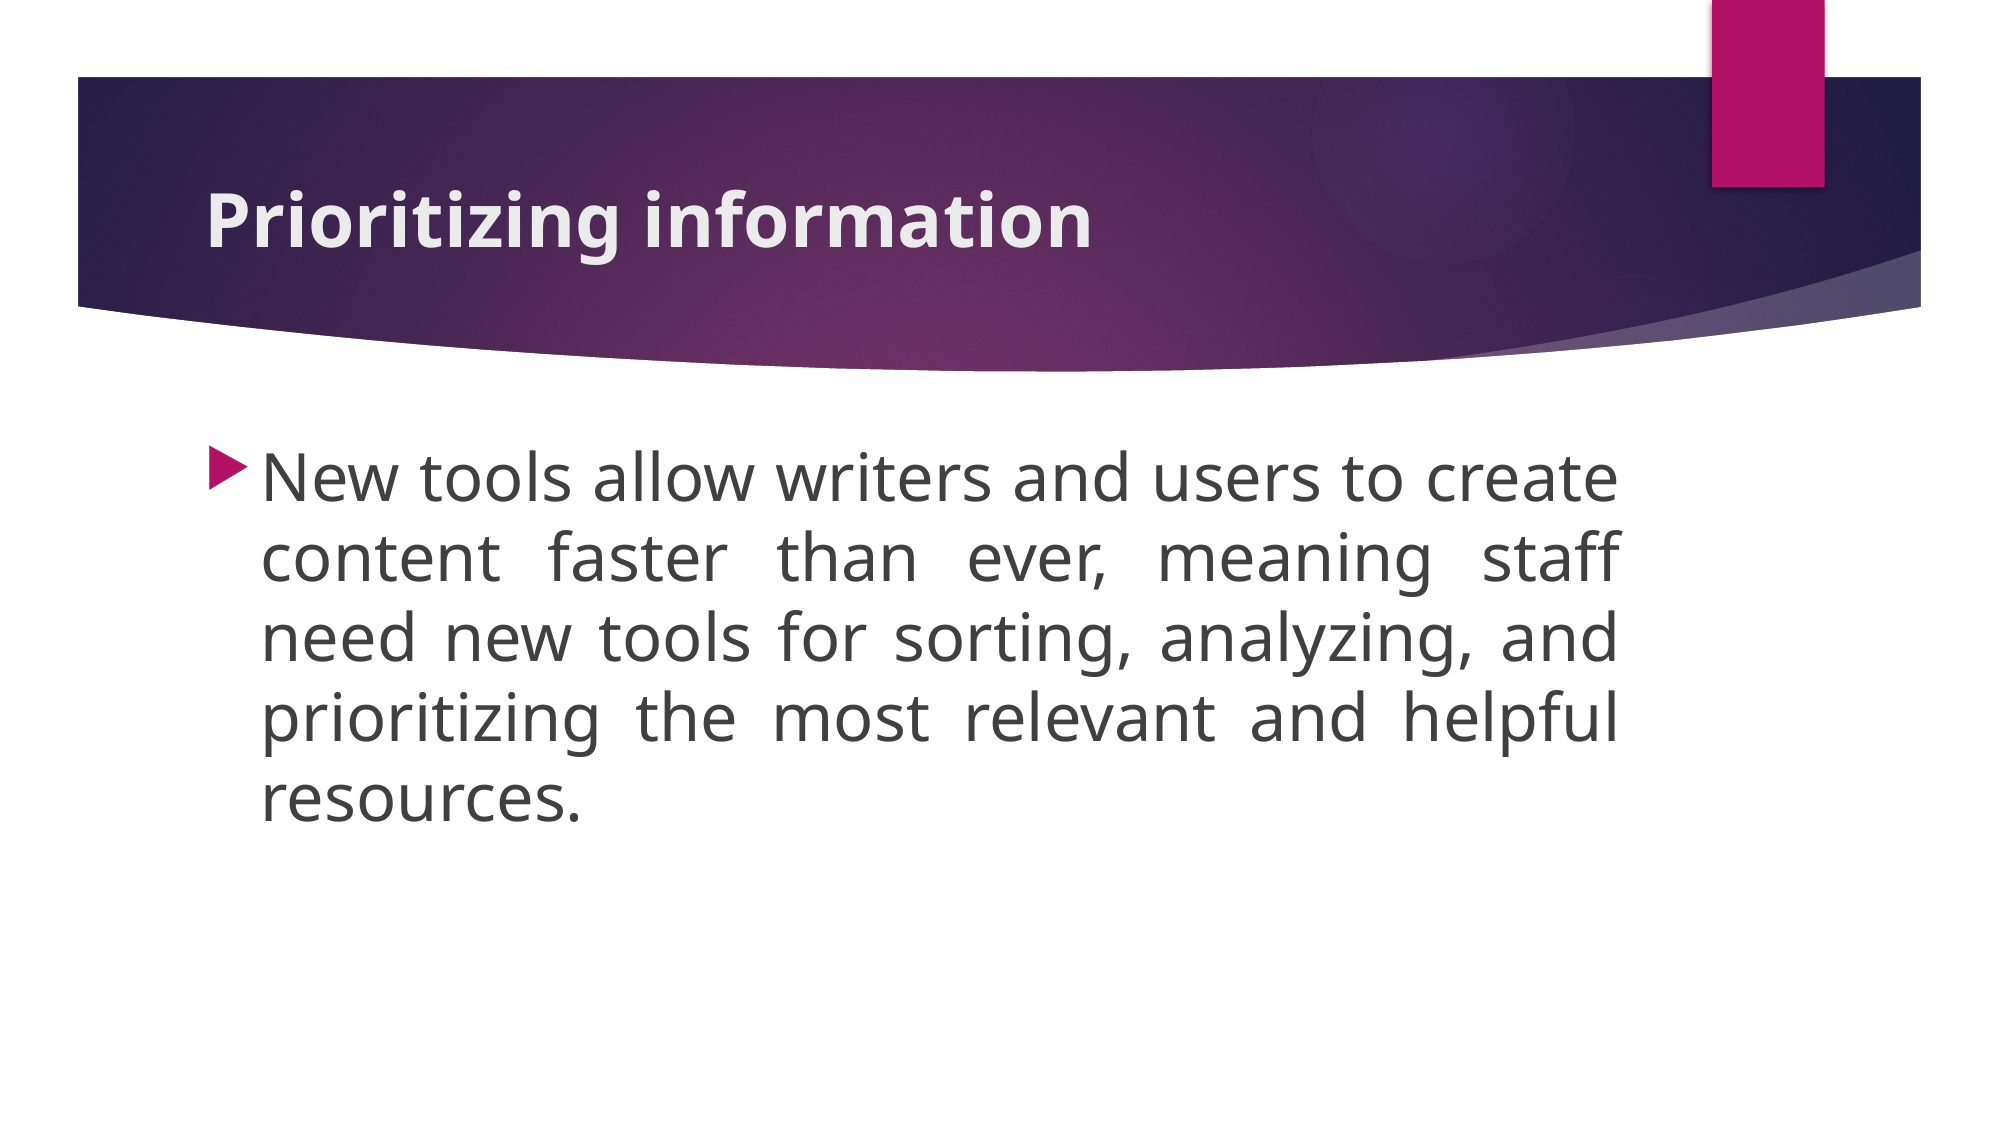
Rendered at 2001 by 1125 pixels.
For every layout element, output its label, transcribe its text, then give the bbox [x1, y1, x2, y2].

title Prioritizing information [189, 159, 1627, 276]
list New tools allow writers and users to create content faster than ever, meaning staff need new tools for sorting, analyzing, and prioritizing the most relevant and helpful resources. [189, 427, 1638, 988]
